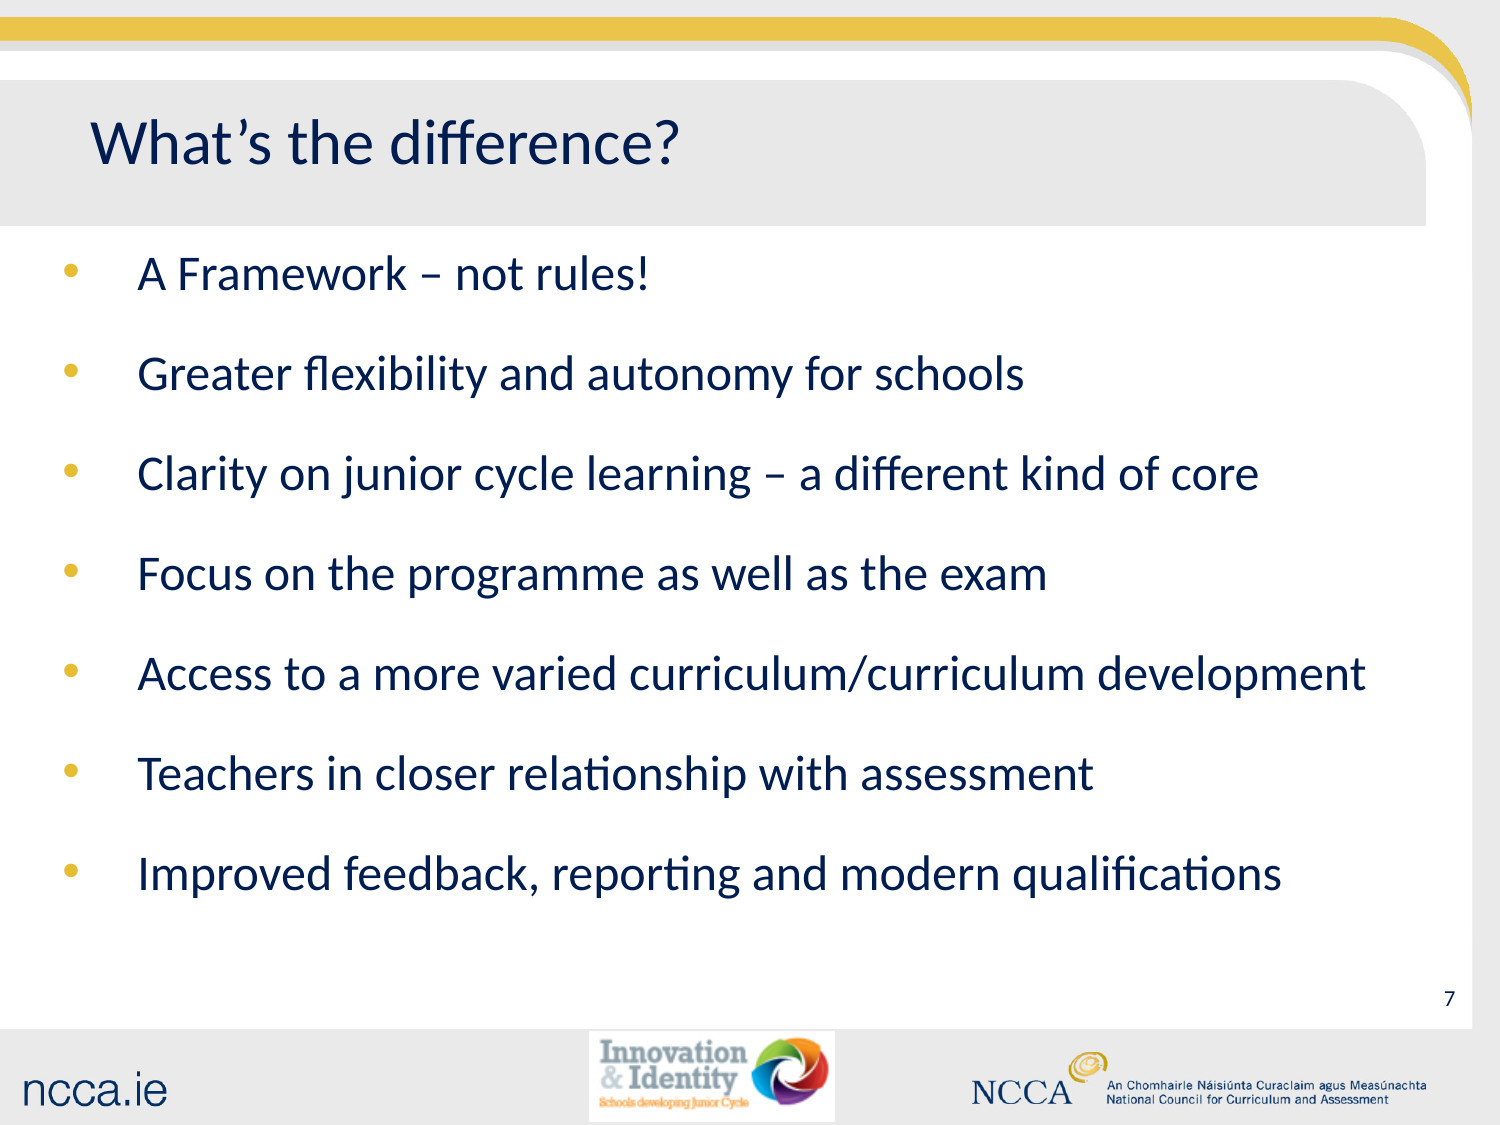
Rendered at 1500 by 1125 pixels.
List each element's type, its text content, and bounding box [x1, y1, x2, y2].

list A Framework – not rules! Greater flexibility and autonomy for schools Clarity on junior cycle learning – a different kind of core Focus on the programme as well as the exam Access to a more varied curriculum/curriculum development Teachers in closer relationship with assessment Improved feedback, reporting and modern qualifications [47, 203, 1425, 946]
picture [0, 0, 1500, 1125]
title What’s the difference? [75, 45, 1471, 233]
slide_number 6 [1314, 967, 1471, 1028]
